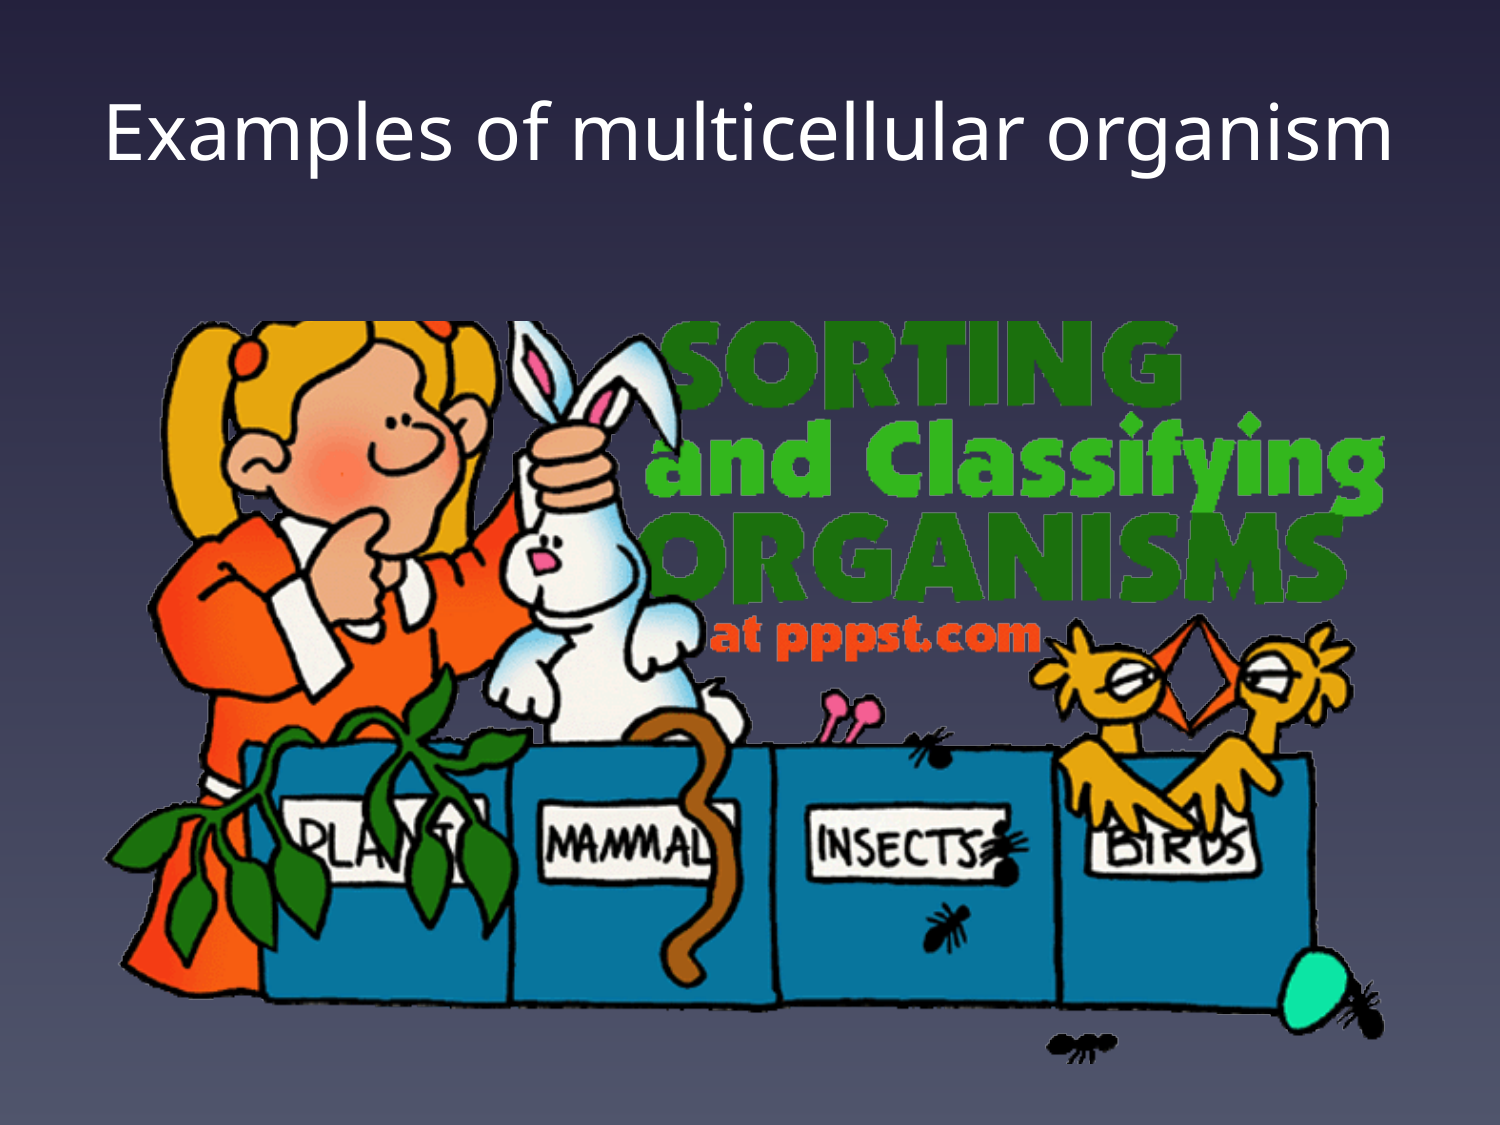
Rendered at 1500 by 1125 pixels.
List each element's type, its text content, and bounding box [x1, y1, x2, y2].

title Examples of multicellular organism [75, 75, 1425, 263]
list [74, 321, 1426, 1064]
